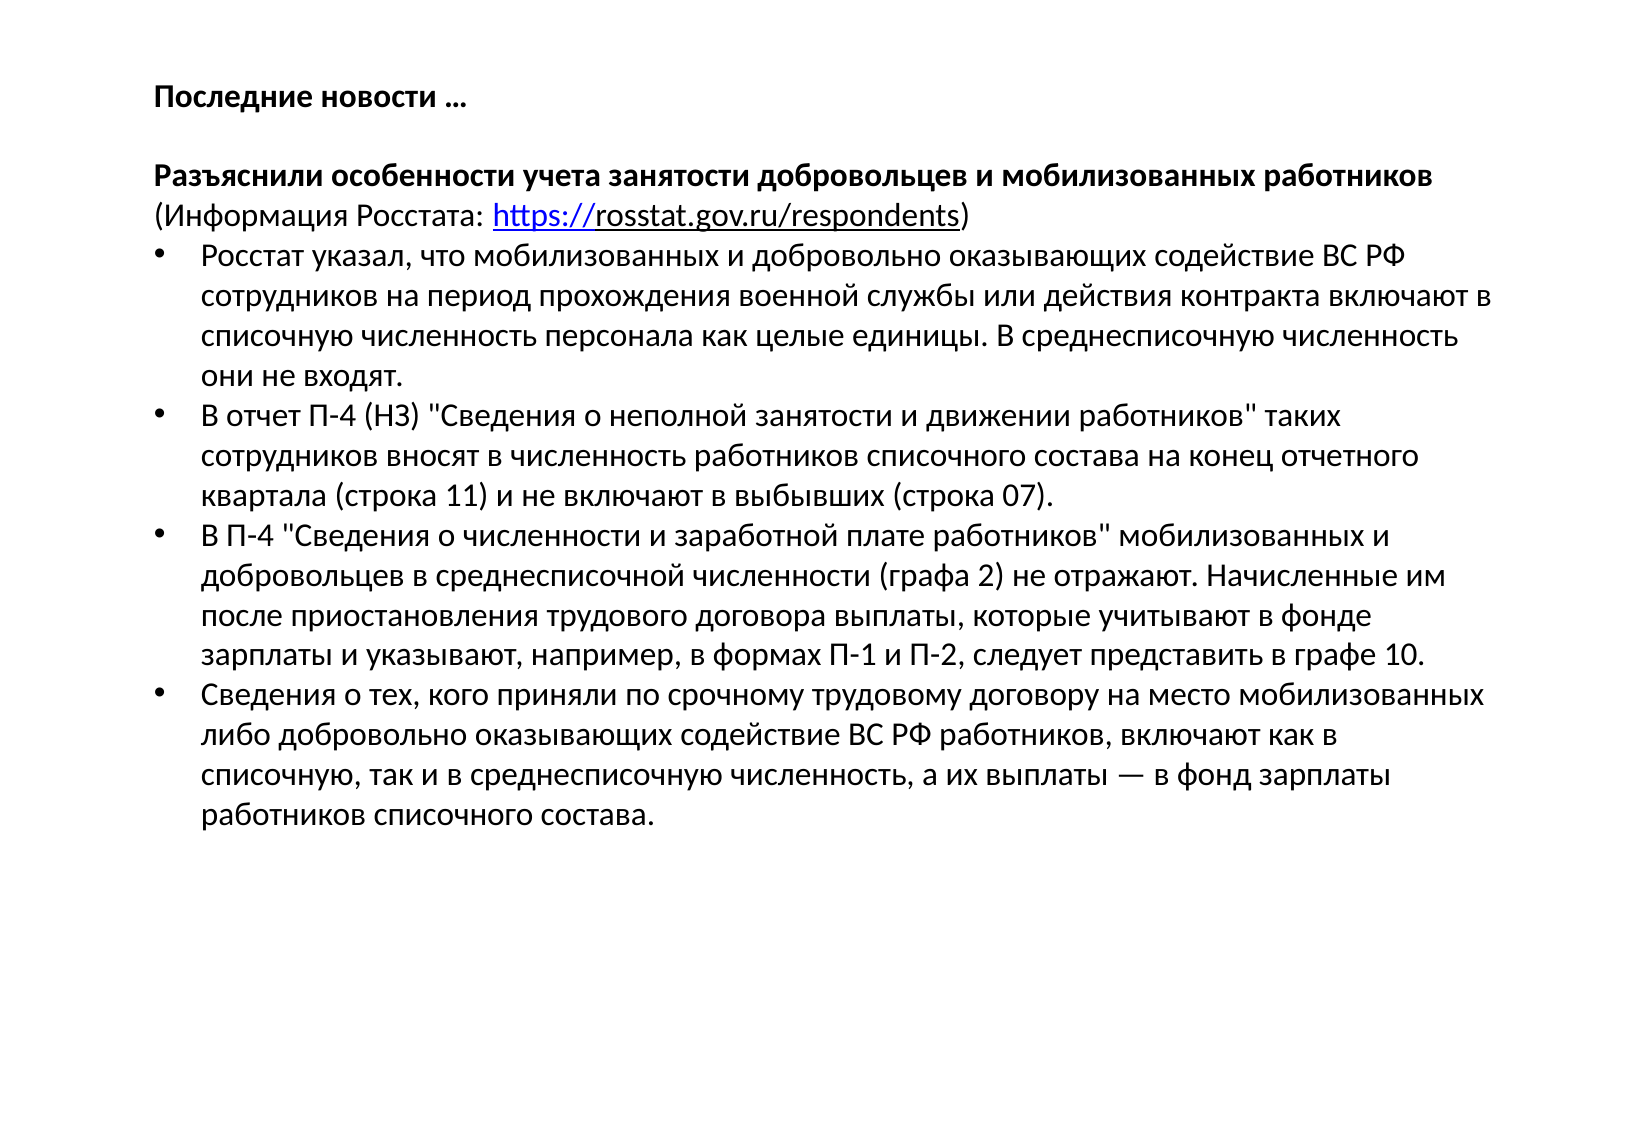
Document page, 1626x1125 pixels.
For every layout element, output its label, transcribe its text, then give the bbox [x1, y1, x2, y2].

text_box Последние новости … Разъяснили особенности учета занятости добровольцев и мобилизованных работников (Информация Росстата: https://rosstat.gov.ru/respondents) Росстат указал, что мобилизованных и добровольно оказывающих содействие ВС РФ сотрудников на период прохождения военной службы или действия контракта включают в списочную численность персонала как целые единицы. В среднесписочную численность они не входят. В отчет П-4 (НЗ) "Сведения о неполной занятости и движении работников" таких сотрудников вносят в численность работников списочного состава на конец отчетного квартала (строка 11) и не включают в выбывших (строка 07). В П-4 "Сведения о численности и заработной плате работников" мобилизованных и добровольцев в среднесписочной численности (графа 2) не отражают. Начисленные им после приостановления трудового договора выплаты, которые учитывают в фонде зарплаты и указывают, например, в формах П-1 и П-2, следует представить в графе 10. Сведения о тех, кого приняли по срочному трудовому договору на место мобилизованных либо добровольно оказывающих содействие ВС РФ работников, включают как в списочную, так и в среднесписочную численность, а их выплаты — в фонд зарплаты работников списочного состава. [139, 66, 1522, 840]
